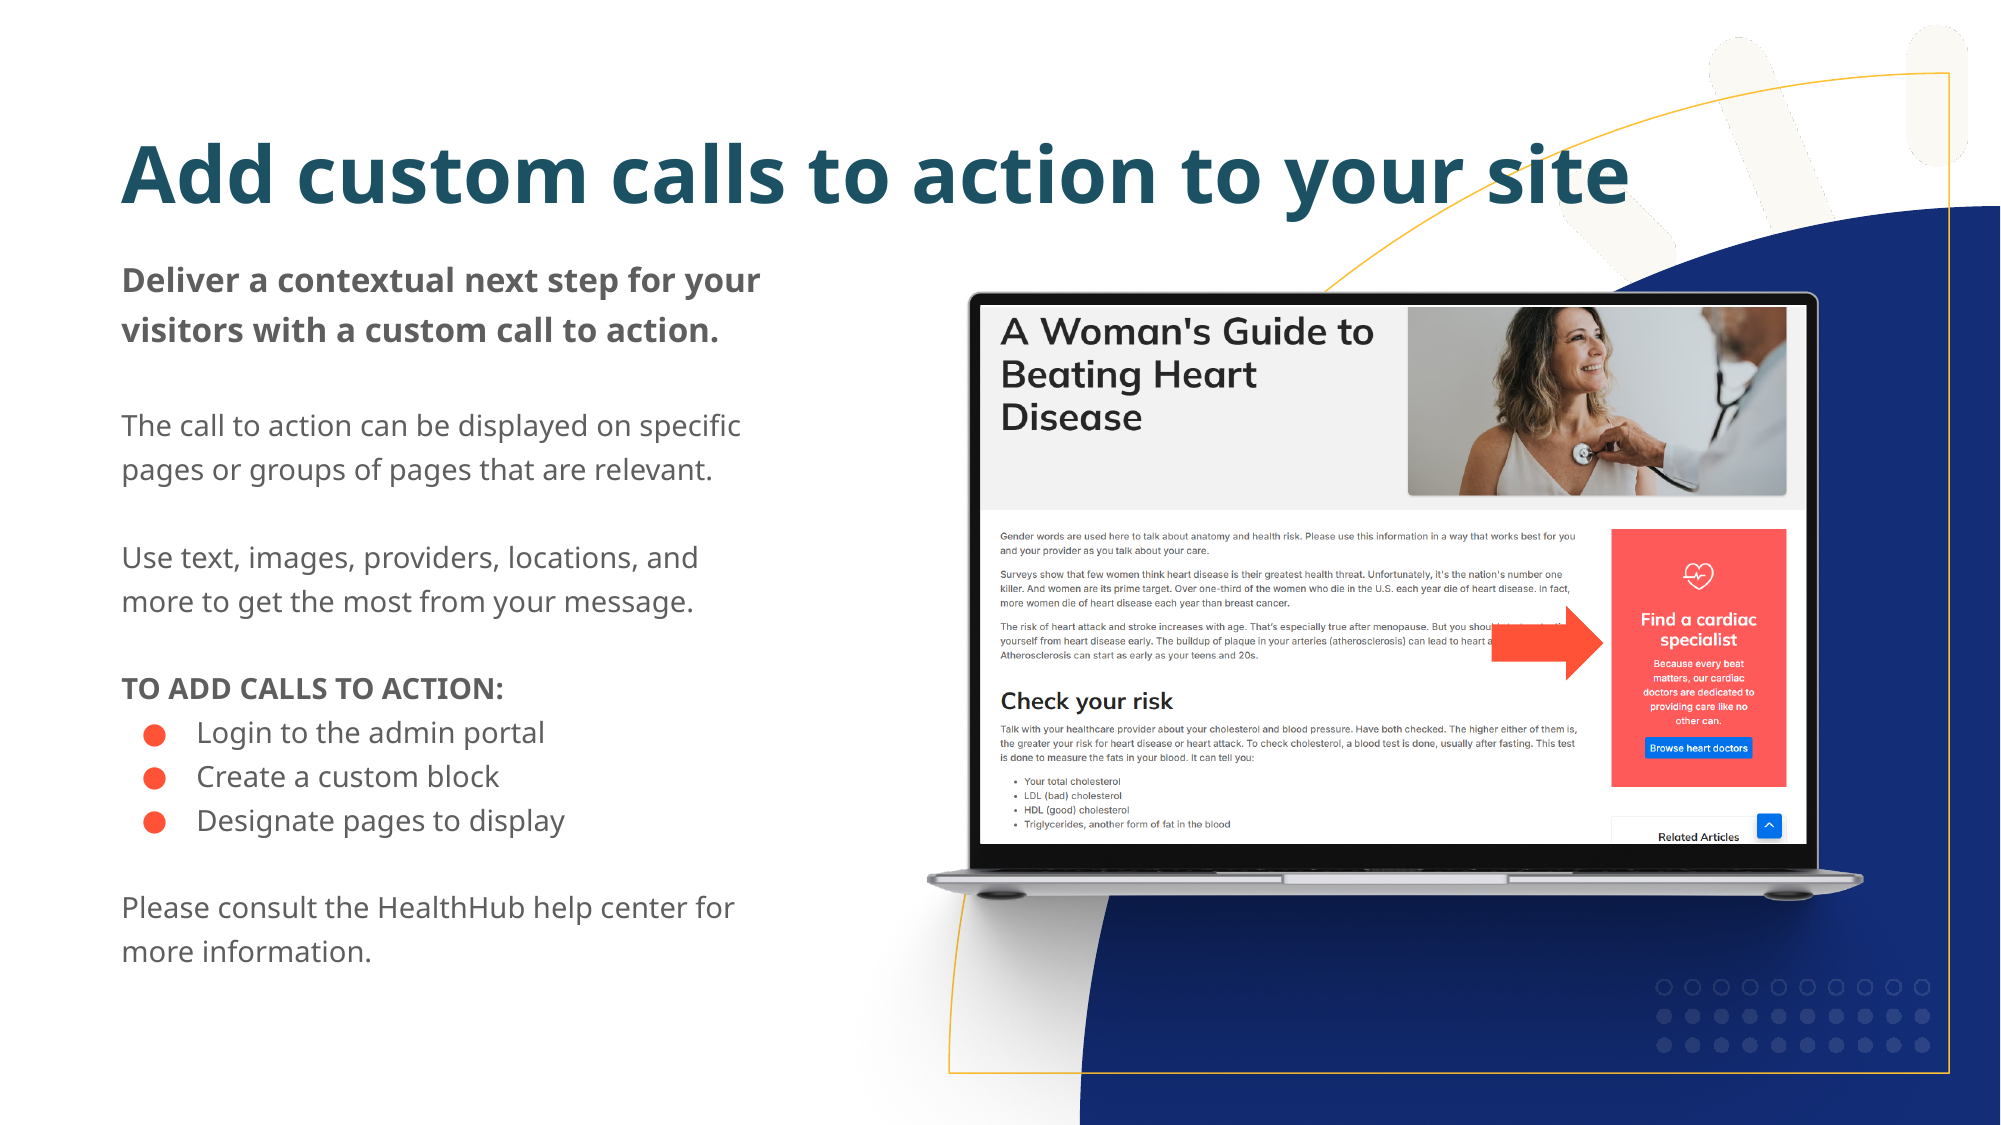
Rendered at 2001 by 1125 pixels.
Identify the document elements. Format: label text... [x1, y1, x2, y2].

picture [648, 206, 2001, 1125]
title Add custom calls to action to your site [121, 10, 1864, 229]
list The call to action can be displayed on specific pages or groups of pages that are relevant. Use text, images, providers, locations, and more to get the most from your message. TO ADD CALLS TO ACTION: Login to the admin portal Create a custom block Designate pages to display Please consult the HealthHub help center for more information. [121, 895, 793, 1125]
list Deliver a contextual next step for your visitors with a custom call to action. [121, 241, 852, 895]
